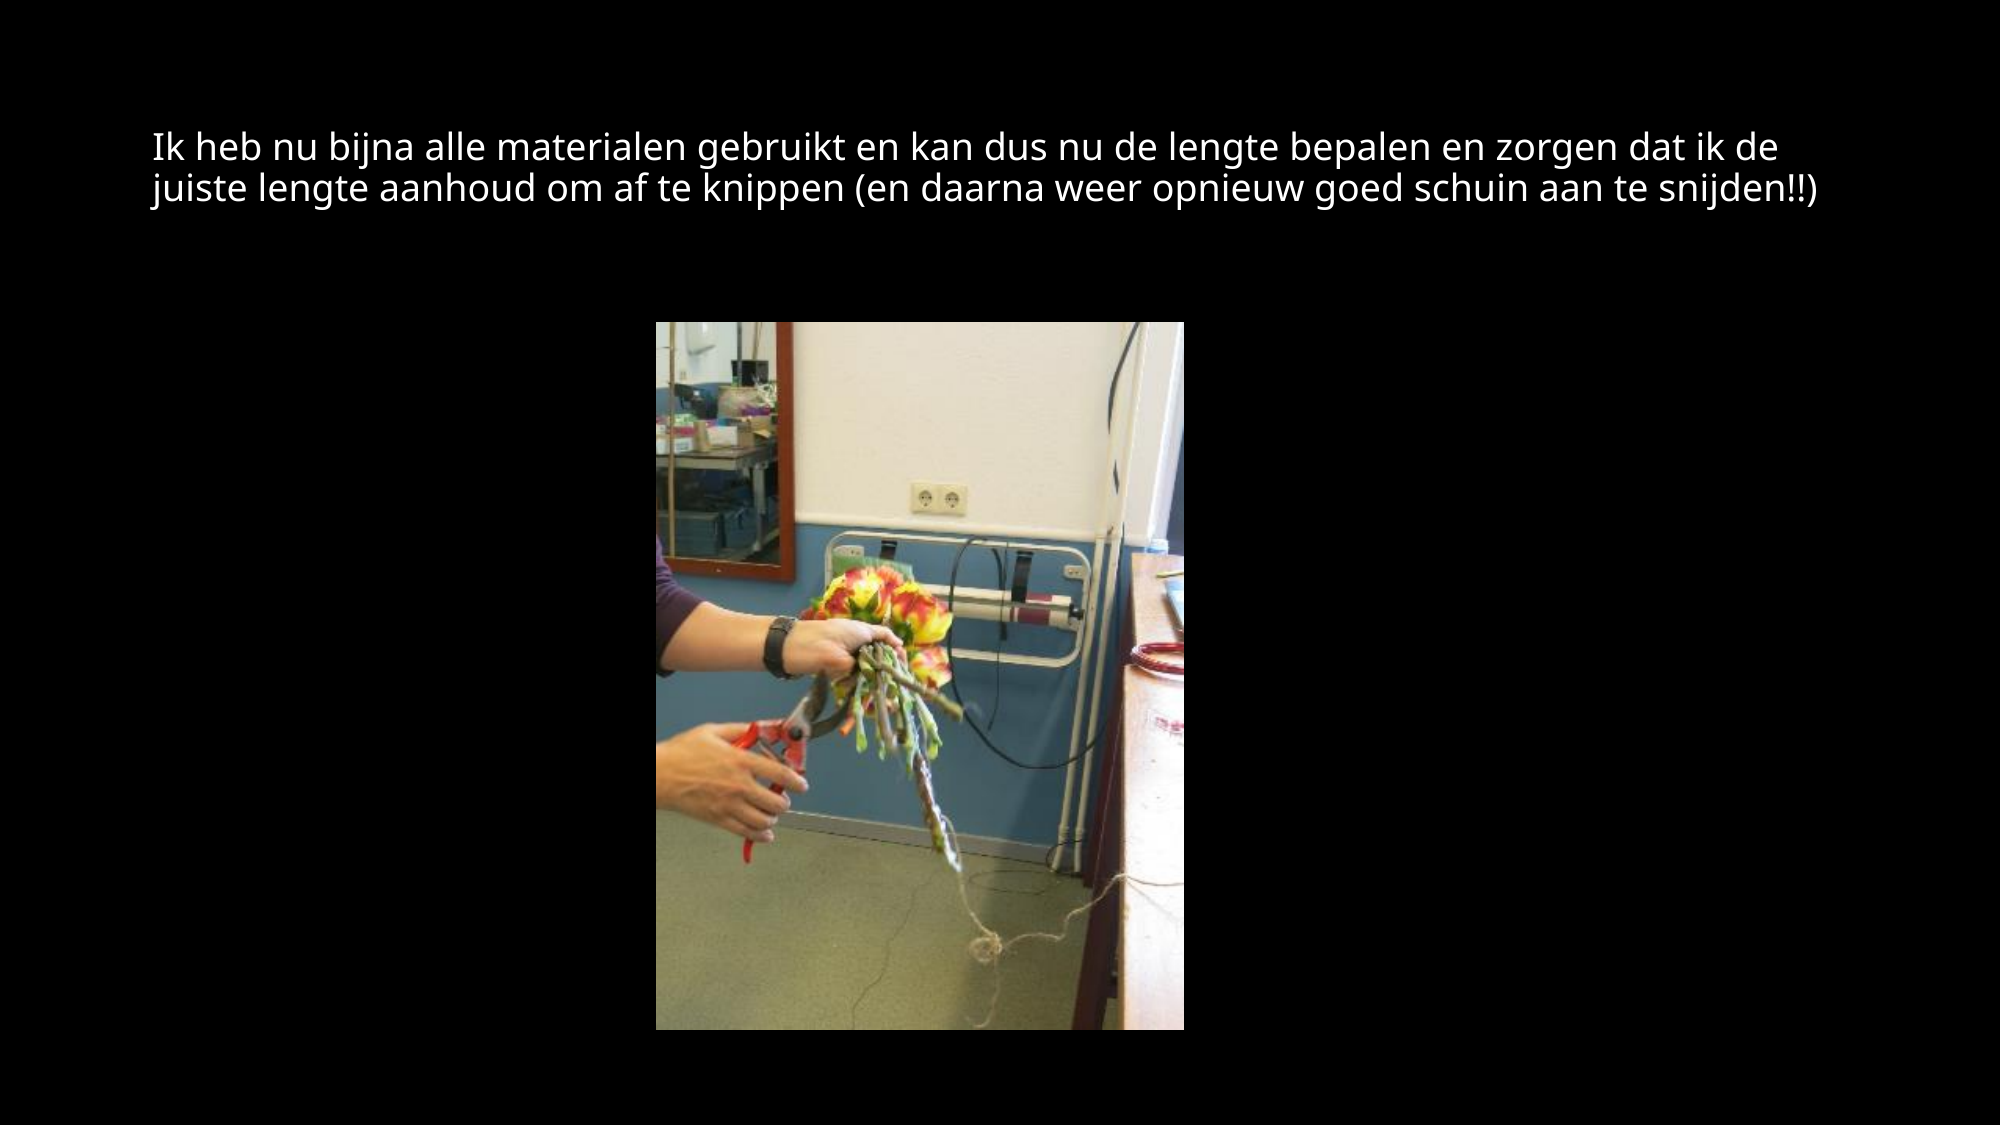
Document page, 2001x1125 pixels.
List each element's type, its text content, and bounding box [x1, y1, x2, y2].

title Ik heb nu bijna alle materialen gebruikt en kan dus nu de lengte bepalen en zorgen dat ik de juiste lengte aanhoud om af te knippen (en daarna weer opnieuw goed schuin aan te snijden!!) [137, 59, 1863, 278]
picture [656, 322, 1184, 1030]
